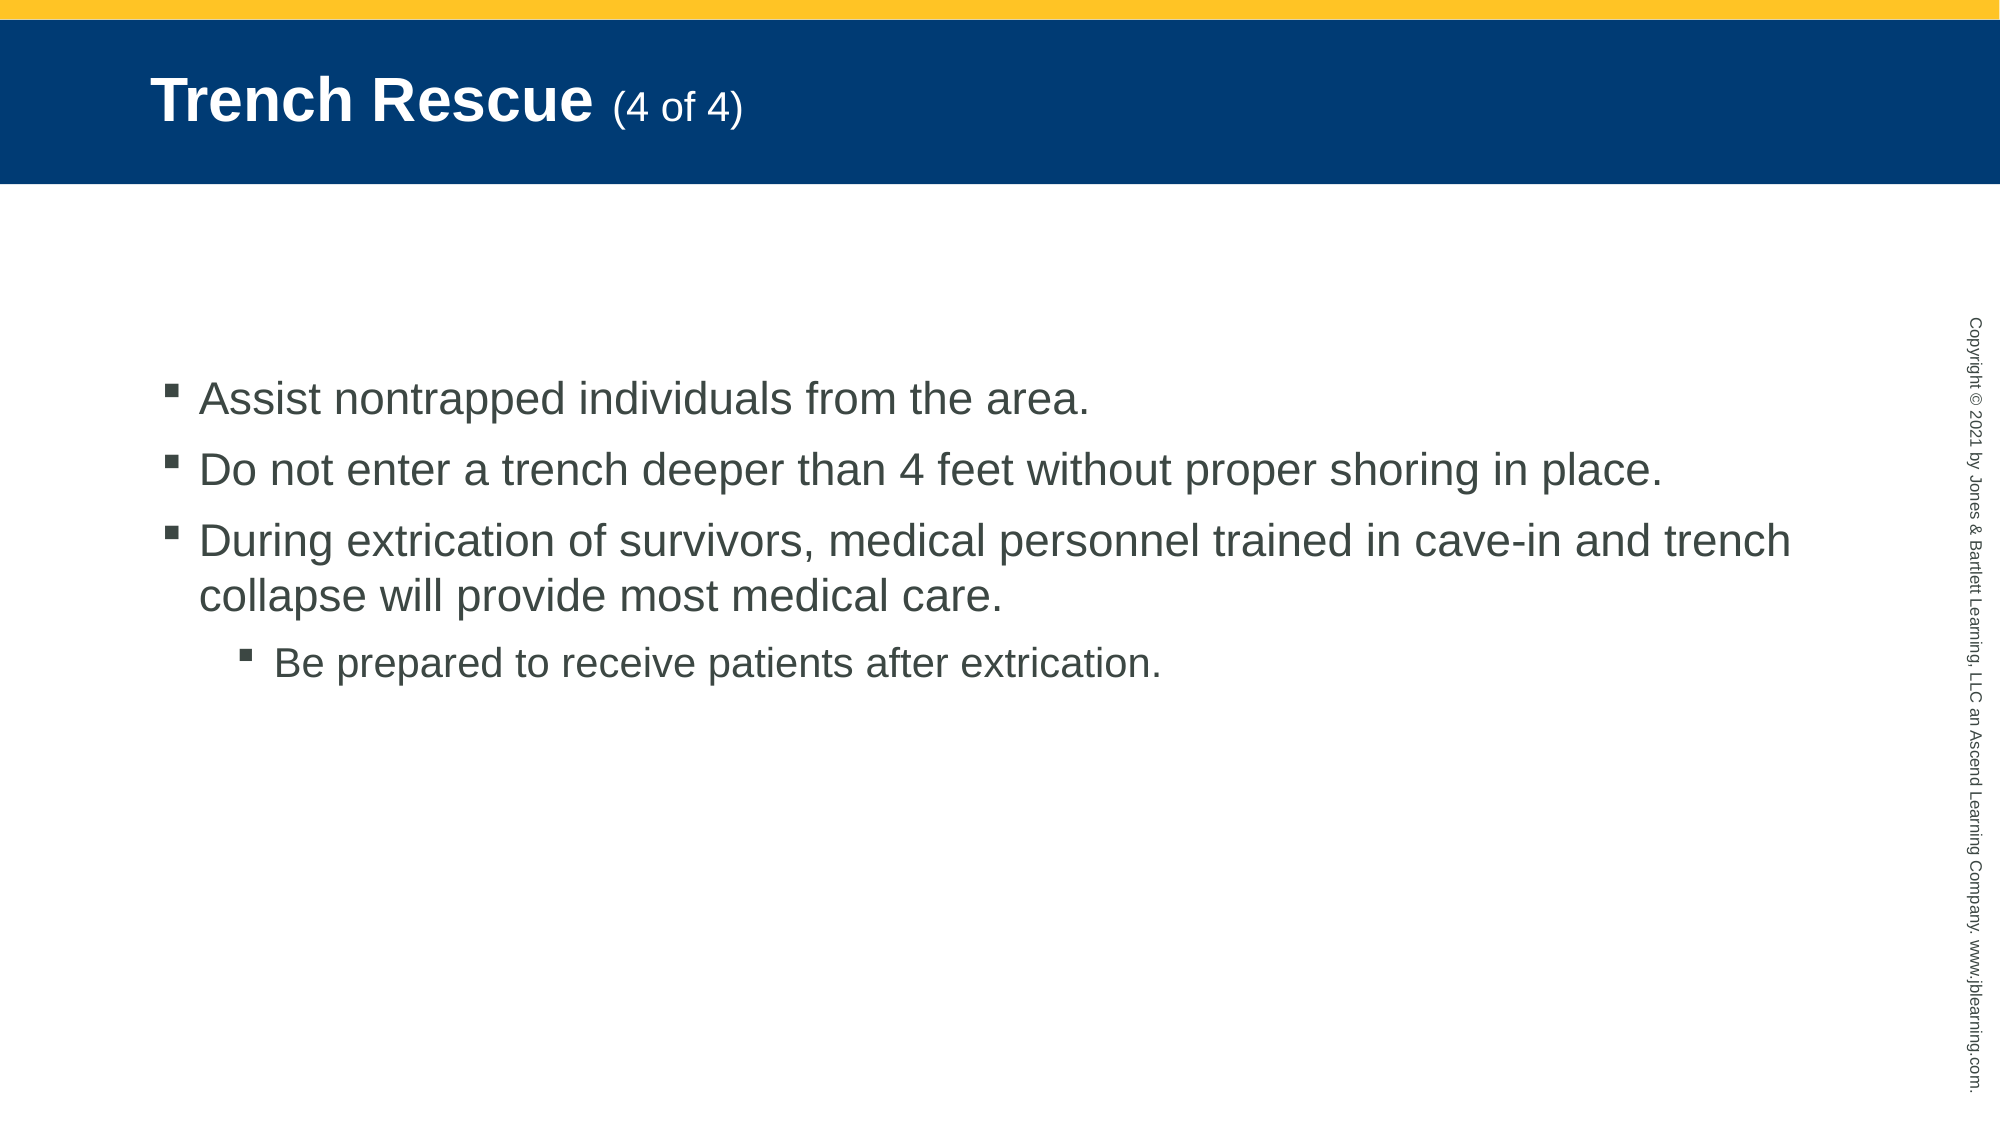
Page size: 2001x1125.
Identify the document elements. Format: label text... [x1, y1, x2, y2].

list Assist nontrapped individuals from the area. Do not enter a trench deeper than 4 feet without proper shoring in place. During extrication of survivors, medical personnel trained in cave-in and trench collapse will provide most medical care. Be prepared to receive patients after extrication. [146, 361, 1859, 1016]
title Trench Rescue (4 of 4) [0, 19, 2000, 185]
